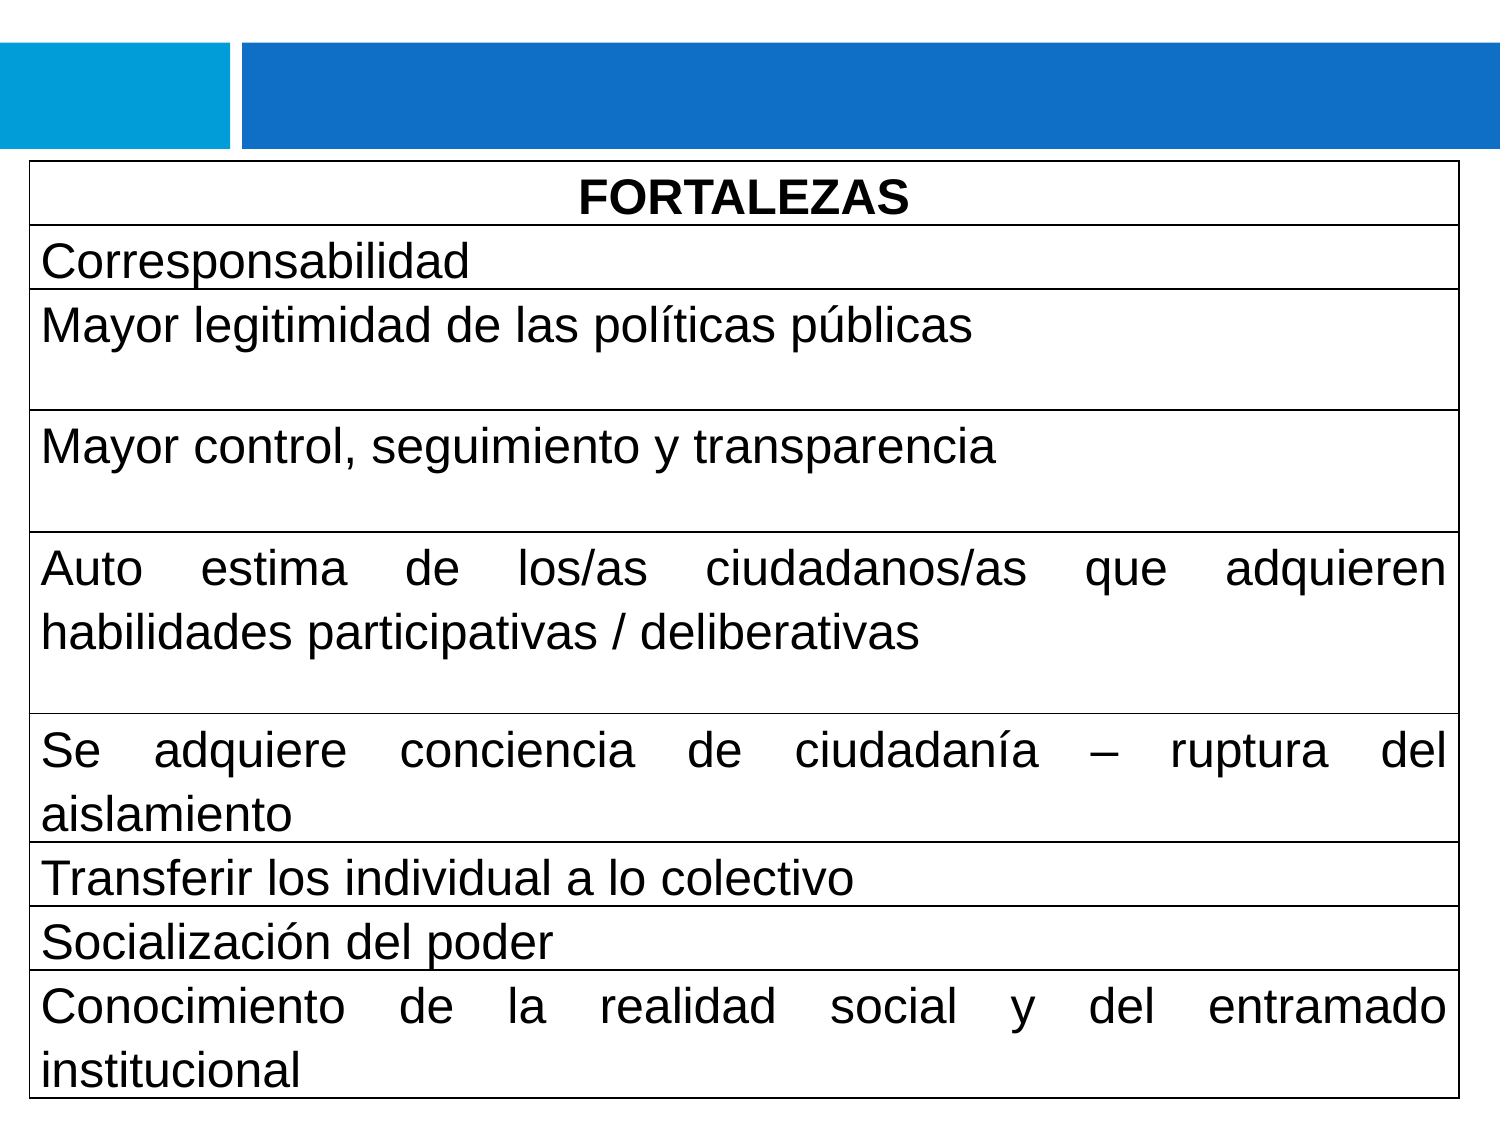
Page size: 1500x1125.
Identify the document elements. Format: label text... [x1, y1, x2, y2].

table_header FORTALEZAS [30, 162, 1458, 224]
table_cell Transferir los individual a lo colectivo [30, 843, 1458, 905]
text_box [241, 41, 1500, 151]
text_box [0, 41, 232, 151]
table_cell Conocimiento de la realidad social y del entramado institucional [30, 971, 1458, 1097]
table_cell Corresponsabilidad [30, 226, 1458, 288]
table_cell Se adquiere conciencia de ciudadanía – ruptura del aislamiento [30, 714, 1458, 841]
table_cell Mayor control, seguimiento y transparencia [30, 411, 1458, 531]
table_cell Mayor legitimidad de las políticas públicas [30, 290, 1458, 409]
table_cell Auto estima de los/as ciudadanos/as que adquieren habilidades participativas / deliberativas [30, 533, 1458, 713]
table_cell Socialización del poder [30, 907, 1458, 969]
